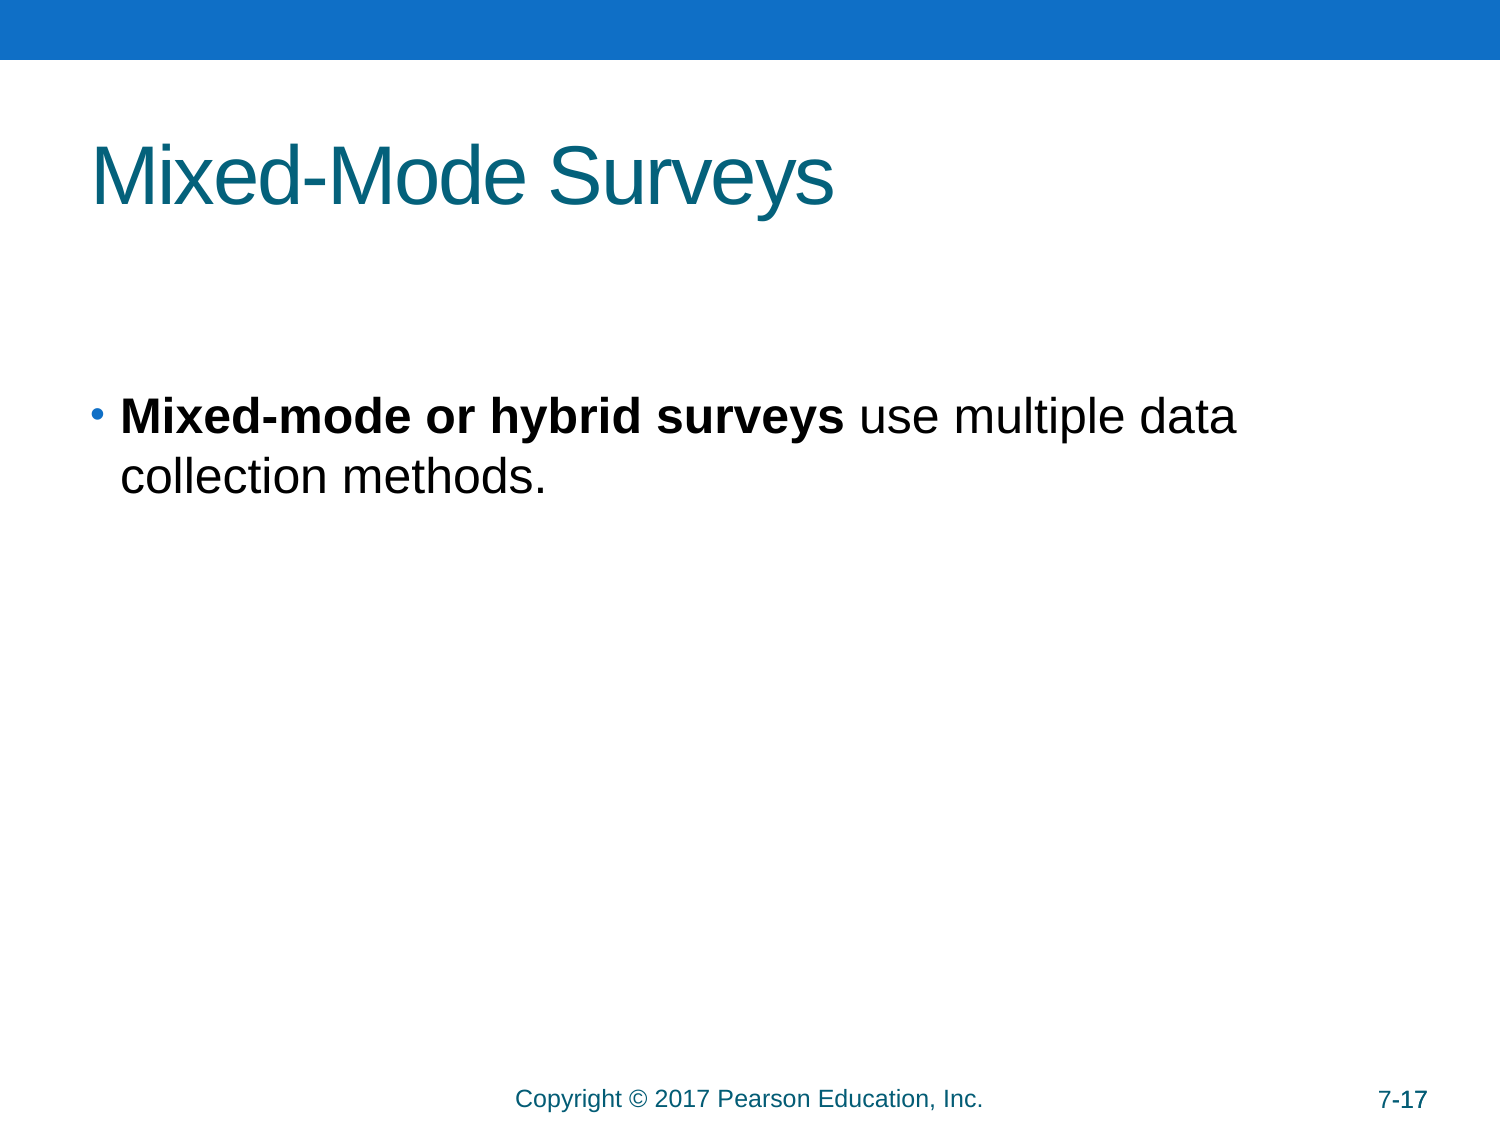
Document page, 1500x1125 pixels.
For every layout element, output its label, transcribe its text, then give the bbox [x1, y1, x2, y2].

title Mixed-Mode Surveys [75, 90, 1425, 253]
list Mixed-mode or hybrid surveys use multiple data collection methods. [75, 376, 1425, 1125]
